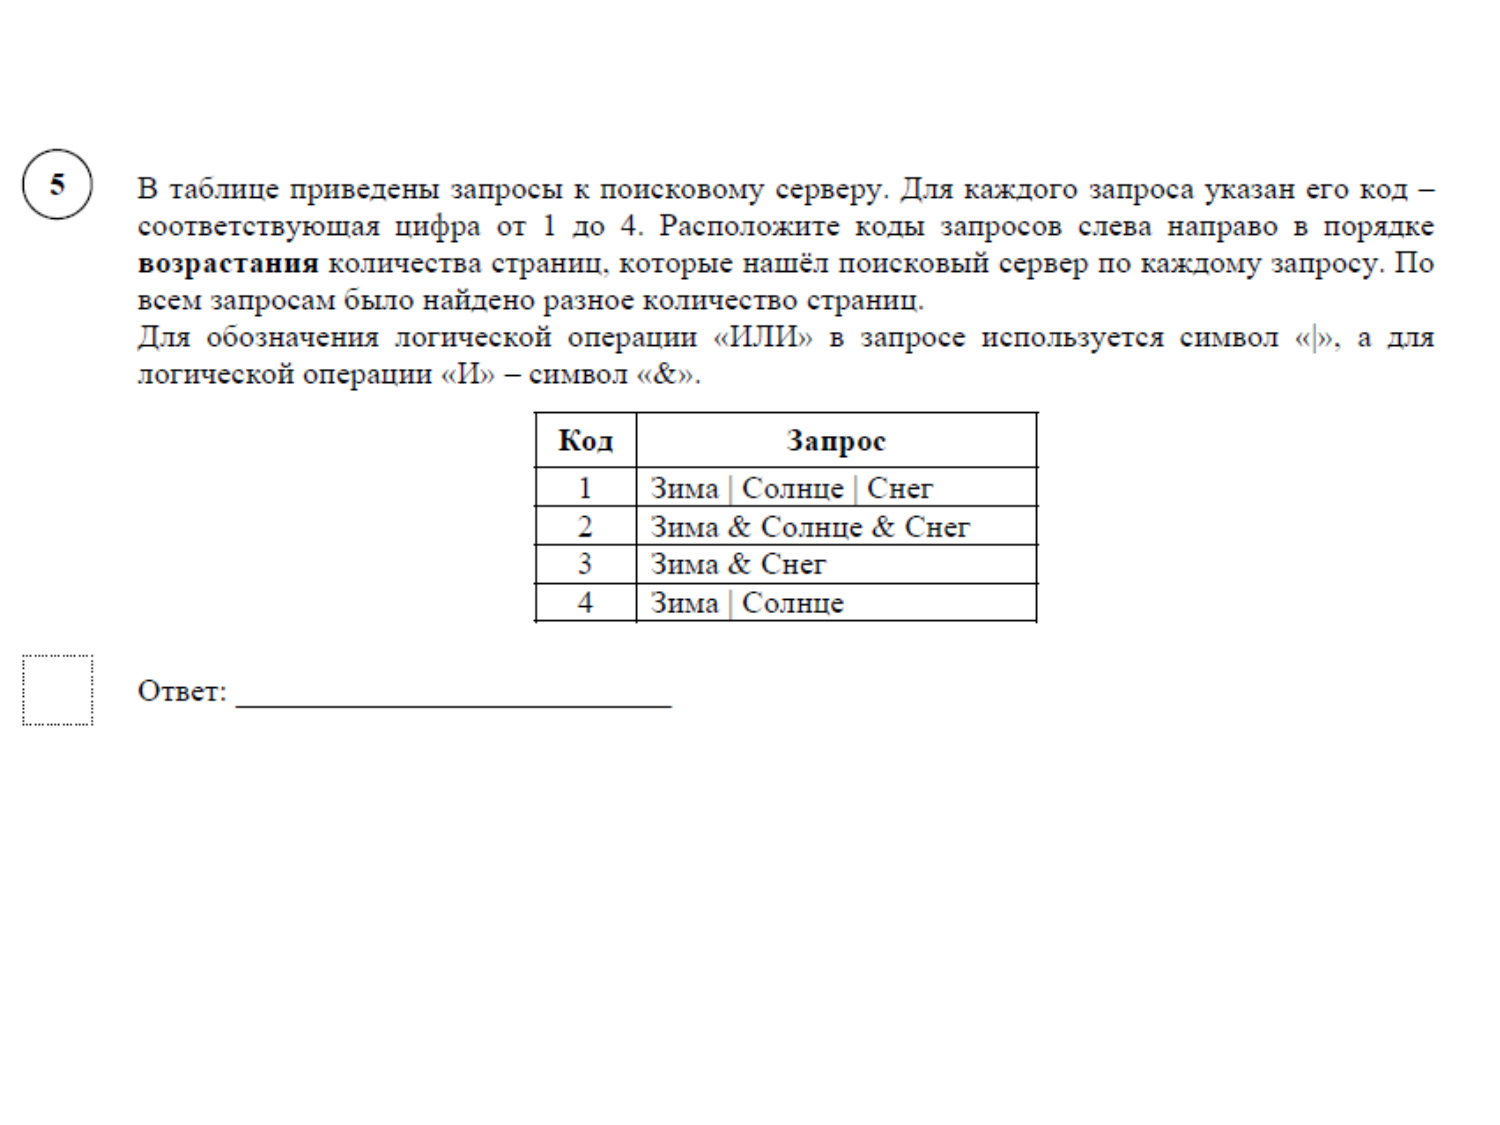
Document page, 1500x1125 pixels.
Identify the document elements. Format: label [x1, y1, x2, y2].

picture [0, 136, 1466, 740]
